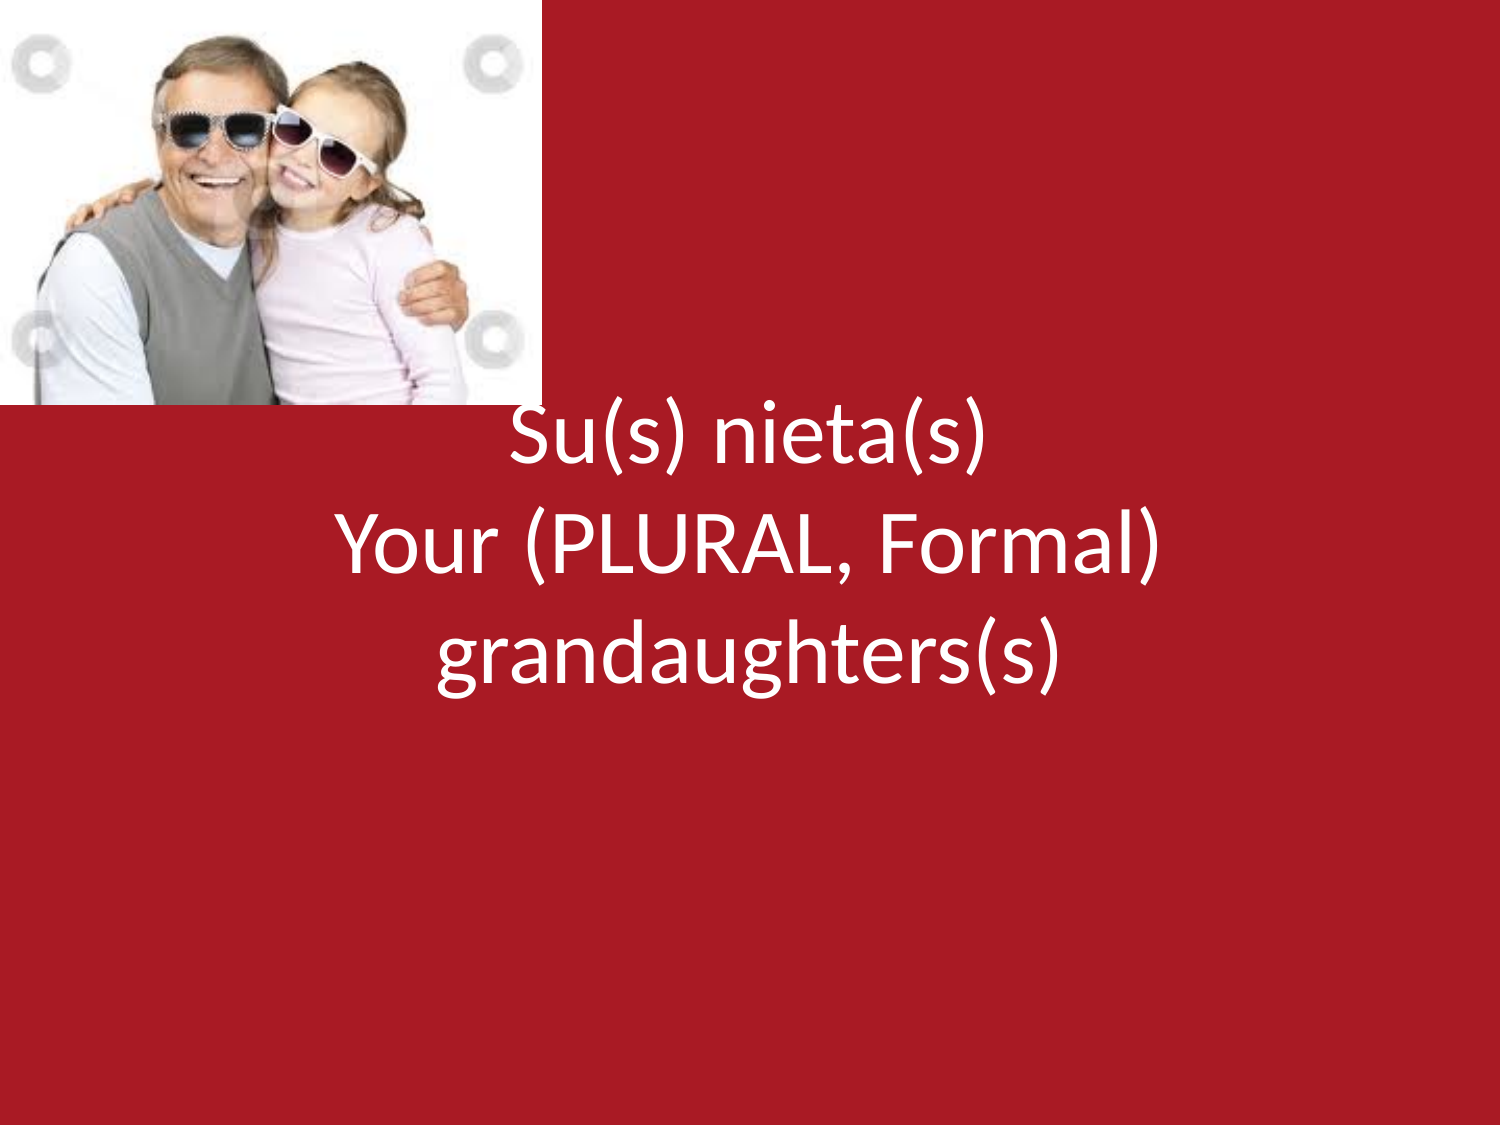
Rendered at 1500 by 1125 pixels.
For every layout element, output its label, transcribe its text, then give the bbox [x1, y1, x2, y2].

title Su(s) nieta(s) Your (PLURAL, Formal) grandaughters(s) [75, 45, 1425, 1029]
picture [0, 0, 542, 405]
